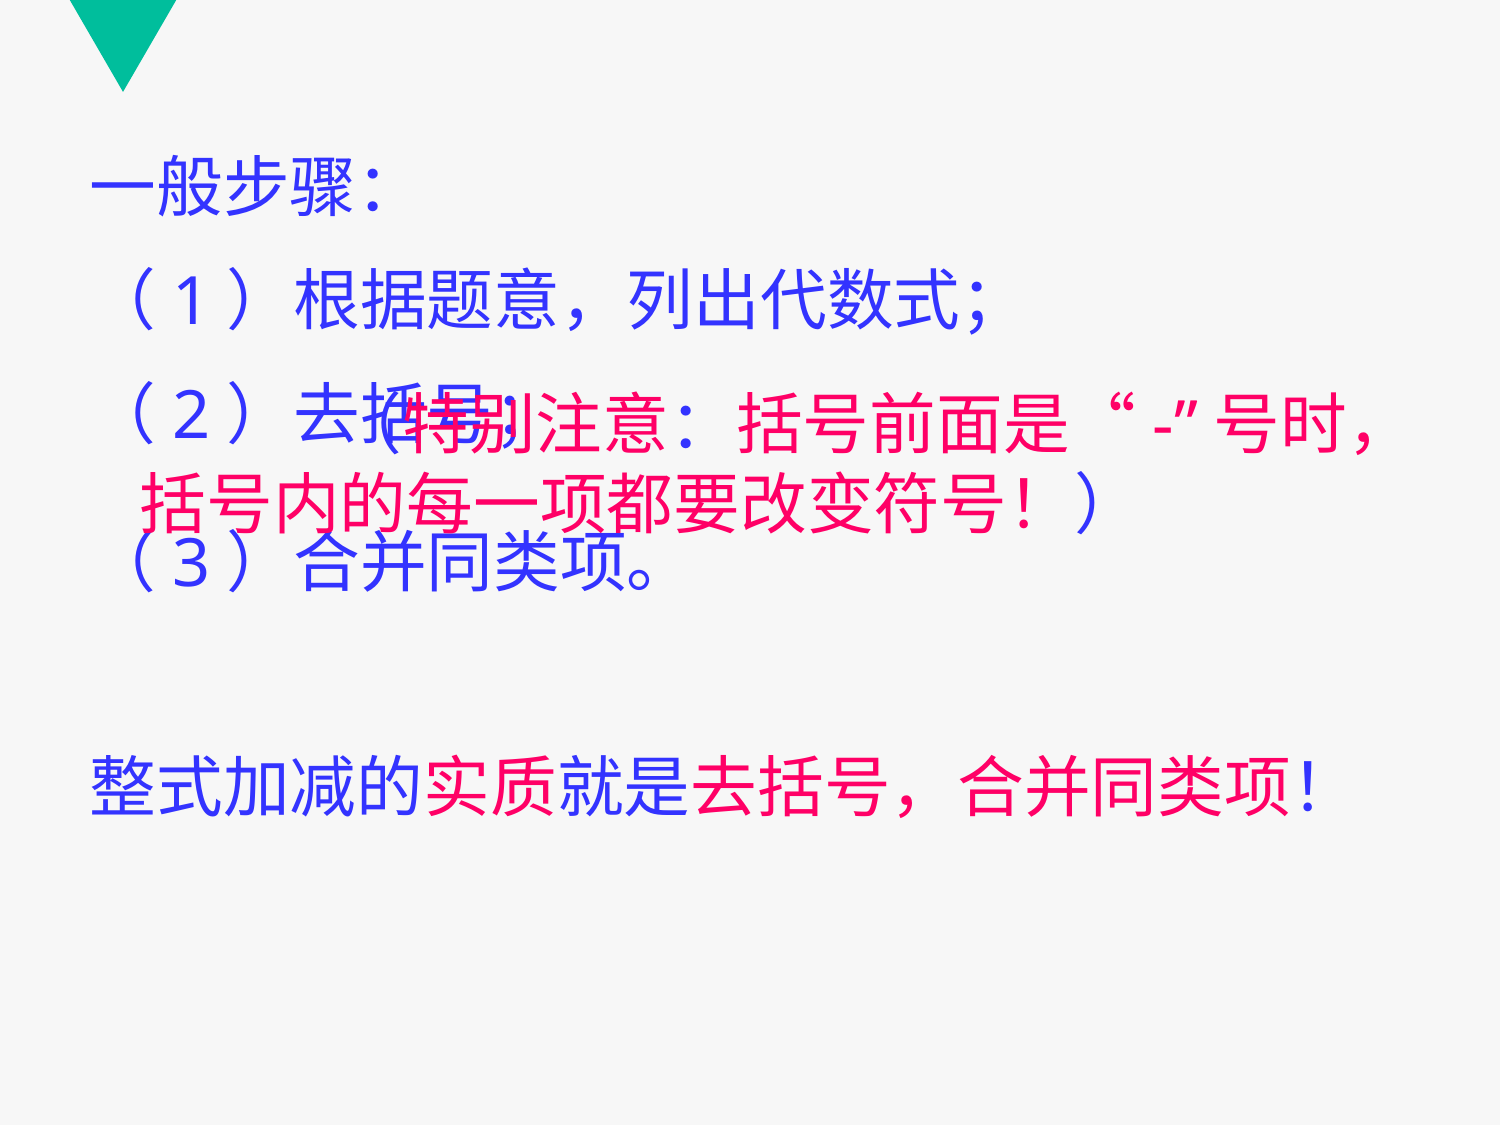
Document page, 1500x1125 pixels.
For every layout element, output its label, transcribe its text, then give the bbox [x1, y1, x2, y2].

text_box 一般步骤： （1）根据题意，列出代数式； （2）去括号； （3）合并同类项。 [74, 137, 1316, 608]
text_box 整式加减的实质就是去括号，合并同类项！ [74, 737, 1457, 833]
text_box （特别注意：括号前面是“-”号时，括号内的每一项都要改变符号！） [125, 374, 1425, 630]
